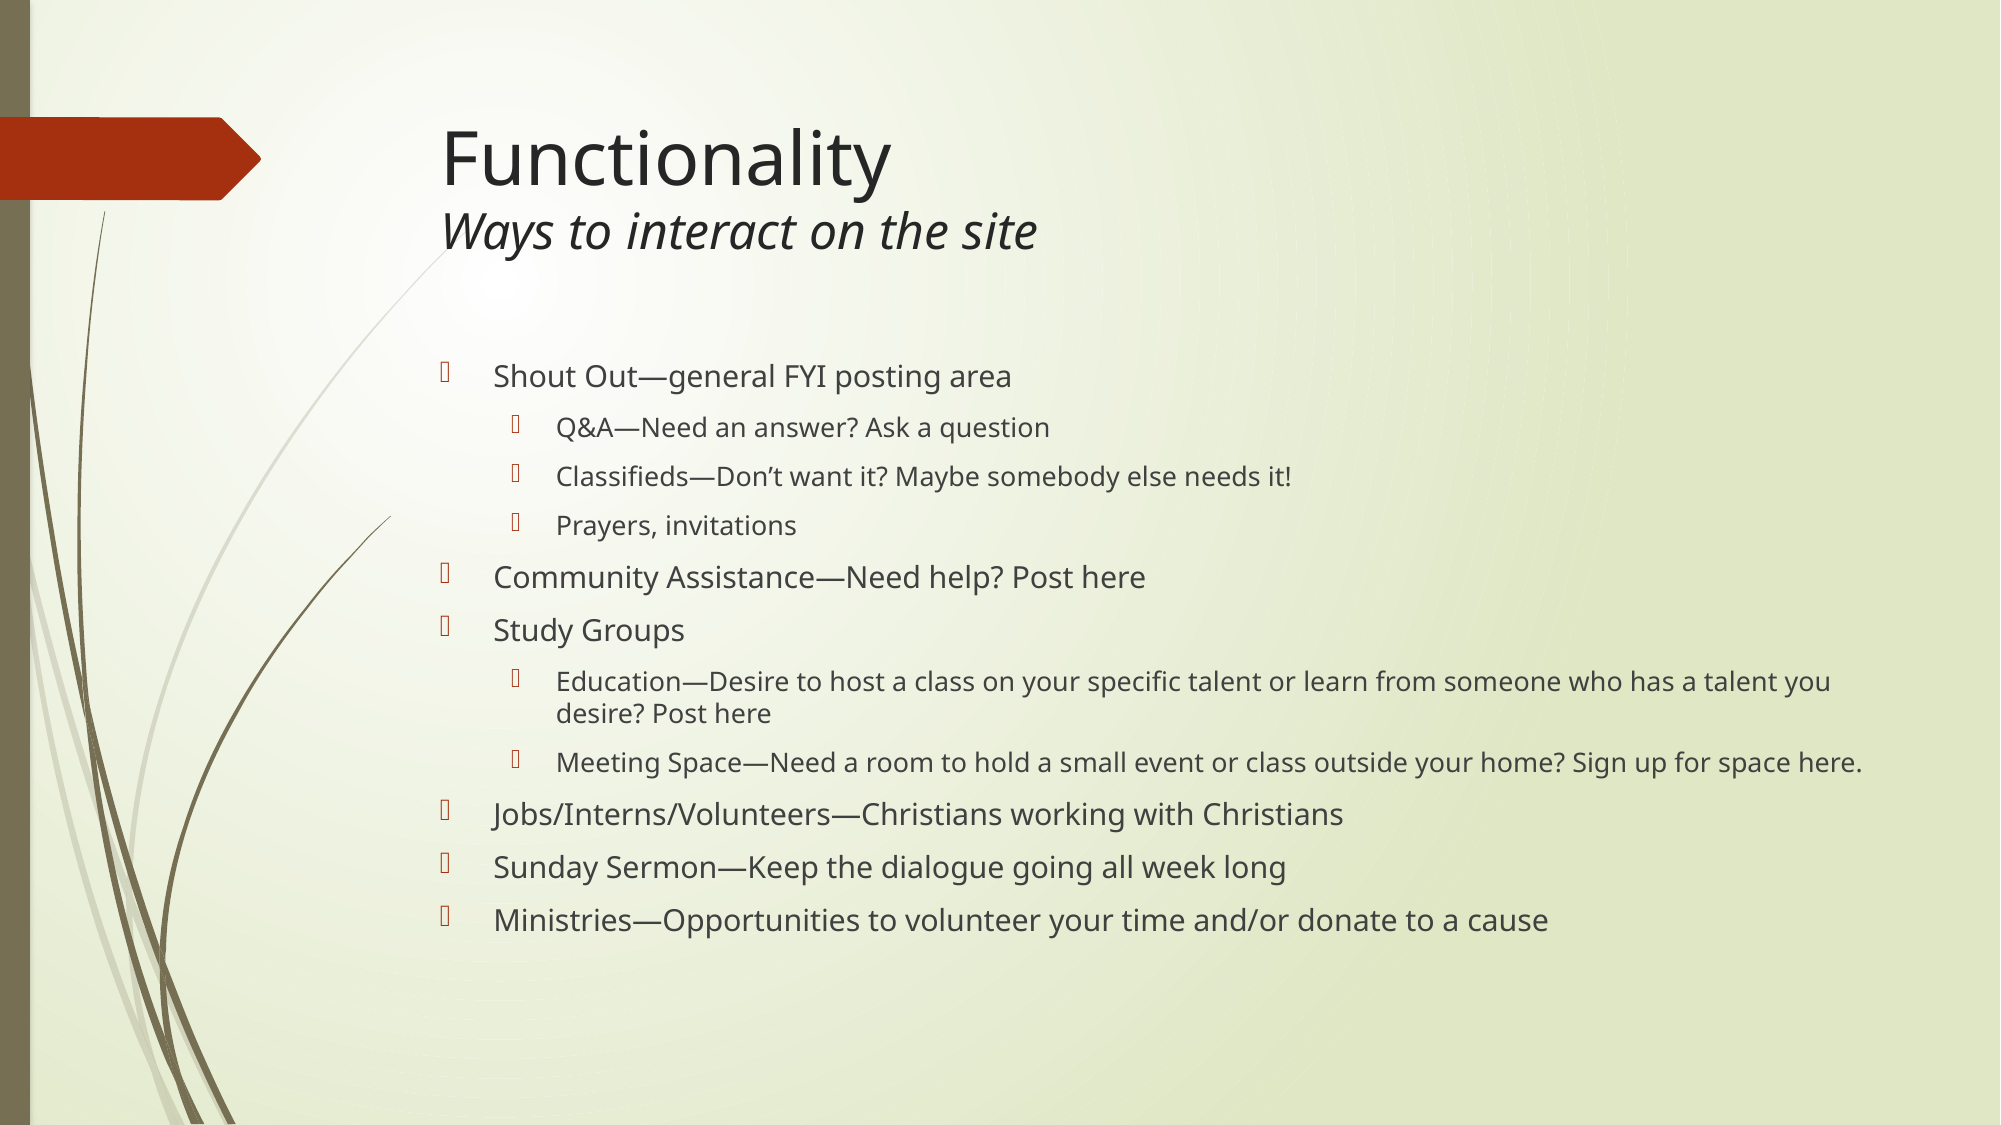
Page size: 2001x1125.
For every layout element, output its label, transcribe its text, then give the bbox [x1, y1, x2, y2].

title Functionality Ways to interact on the site [425, 102, 1888, 313]
list Shout Out—general FYI posting area Q&A—Need an answer? Ask a question Classifieds—Don’t want it? Maybe somebody else needs it! Prayers, invitations Community Assistance—Need help? Post here Study Groups Education—Desire to host a class on your specific talent or learn from someone who has a talent you desire? Post here Meeting Space—Need a room to hold a small event or class outside your home? Sign up for space here. Jobs/Interns/Volunteers—Christians working with Christians Sunday Sermon—Keep the dialogue going all week long Ministries—Opportunities to volunteer your time and/or donate to a cause [424, 350, 1888, 970]
